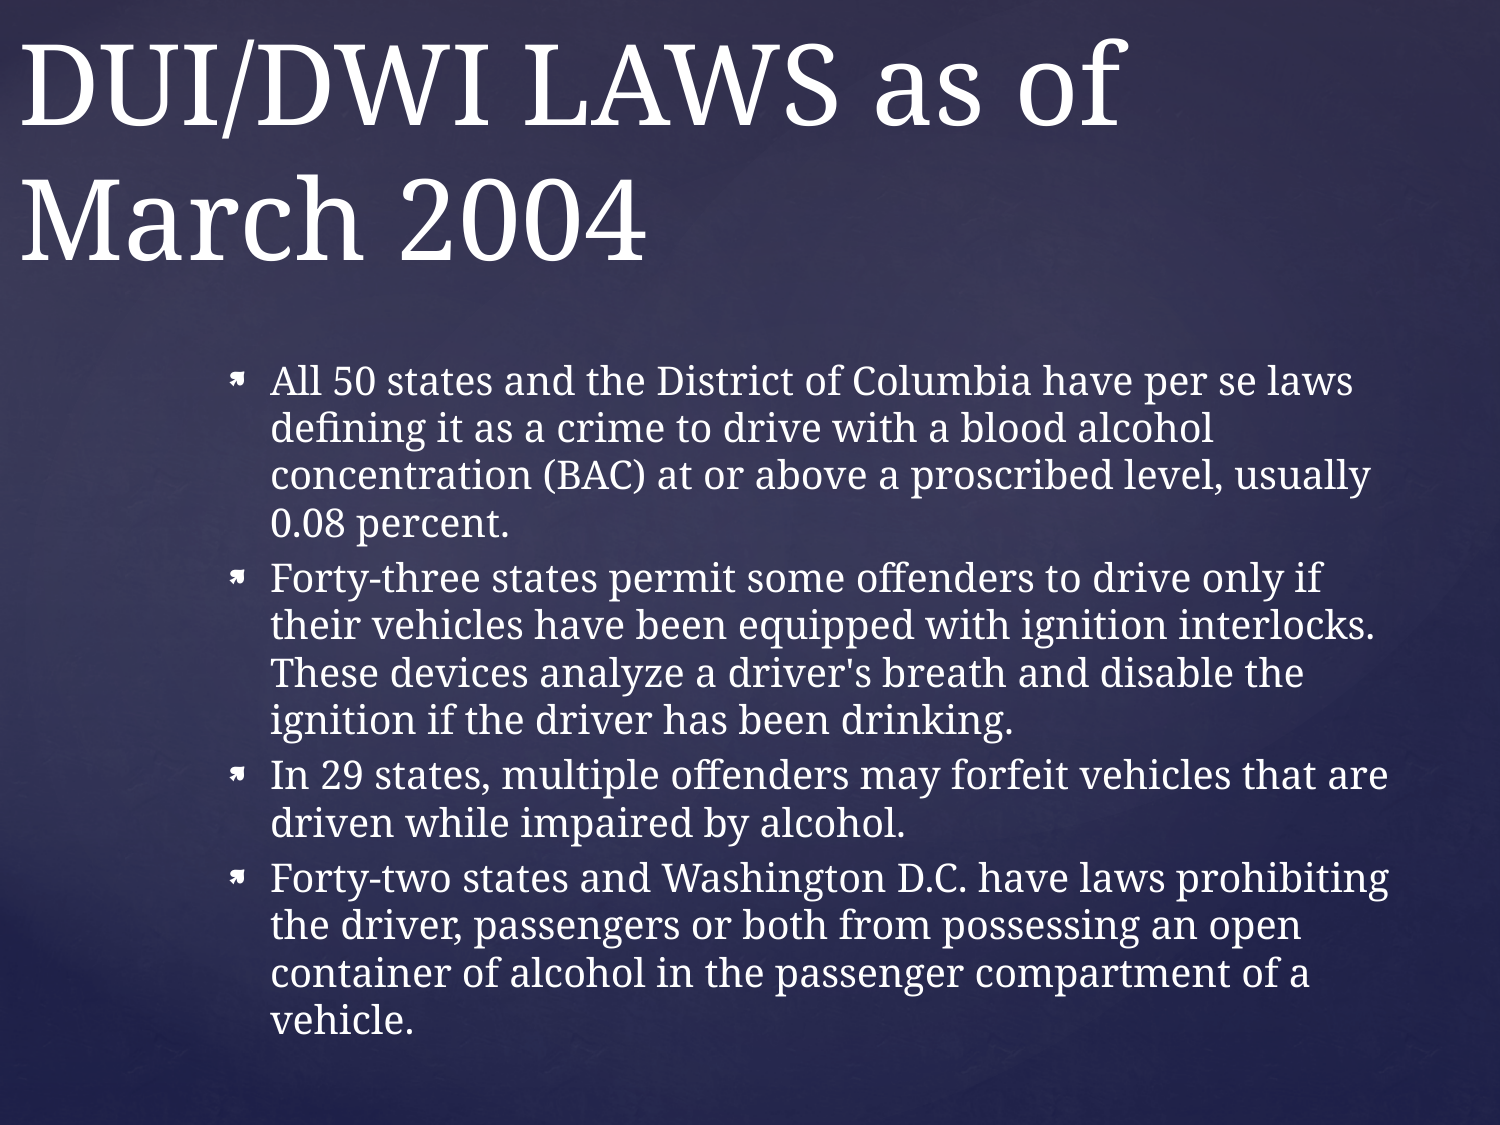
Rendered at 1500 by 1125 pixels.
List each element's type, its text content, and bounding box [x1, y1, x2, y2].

list All 50 states and the District of Columbia have per se laws defining it as a crime to drive with a blood alcohol concentration (BAC) at or above a proscribed level, usually 0.08 percent. Forty-three states permit some offenders to drive only if their vehicles have been equipped with ignition interlocks. These devices analyze a driver's breath and disable the ignition if the driver has been drinking. In 29 states, multiple offenders may forfeit vehicles that are driven while impaired by alcohol. Forty-two states and Washington D.C. have laws prohibiting the driver, passengers or both from possessing an open container of alcohol in the passenger compartment of a vehicle. [150, 425, 1413, 1050]
title DUI/DWI LAWS as of March 2004 [3, 37, 1500, 425]
